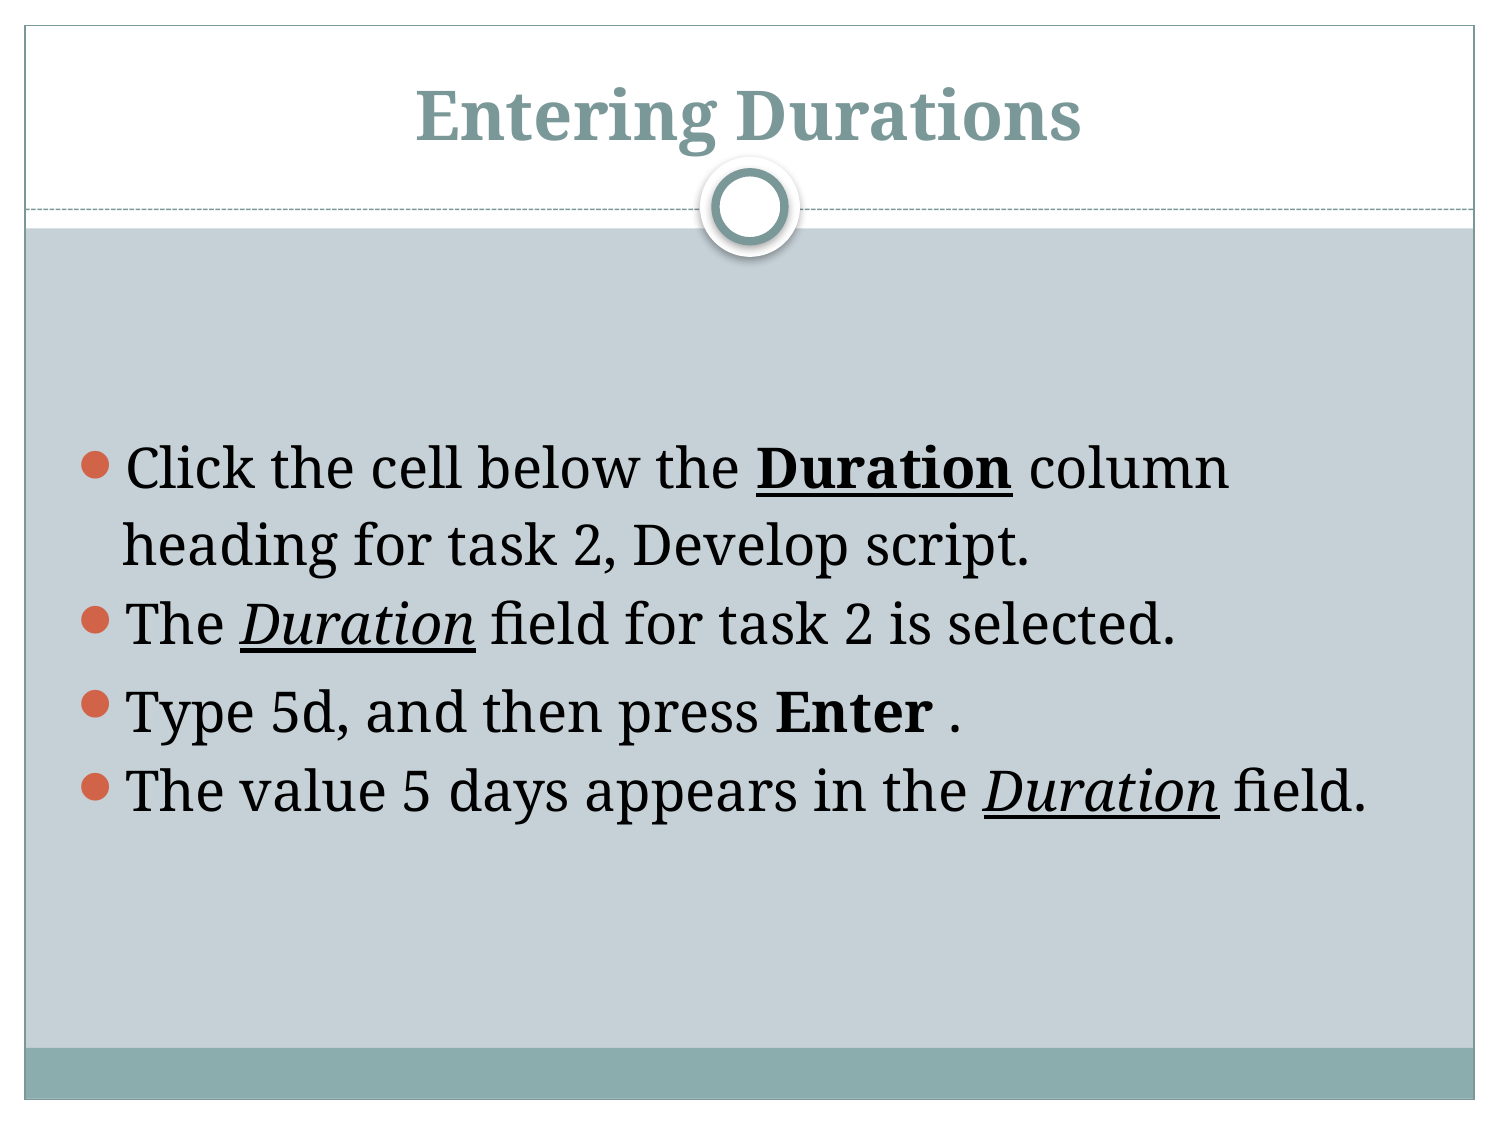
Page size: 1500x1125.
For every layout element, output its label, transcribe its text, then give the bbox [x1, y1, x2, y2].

title Entering Durations [49, 37, 1450, 162]
list Click the cell below the Duration column heading for task 2, Develop script. The Duration field for task 2 is selected. Type 5d, and then press Enter . The value 5 days appears in the Duration field. [62, 425, 1458, 927]
